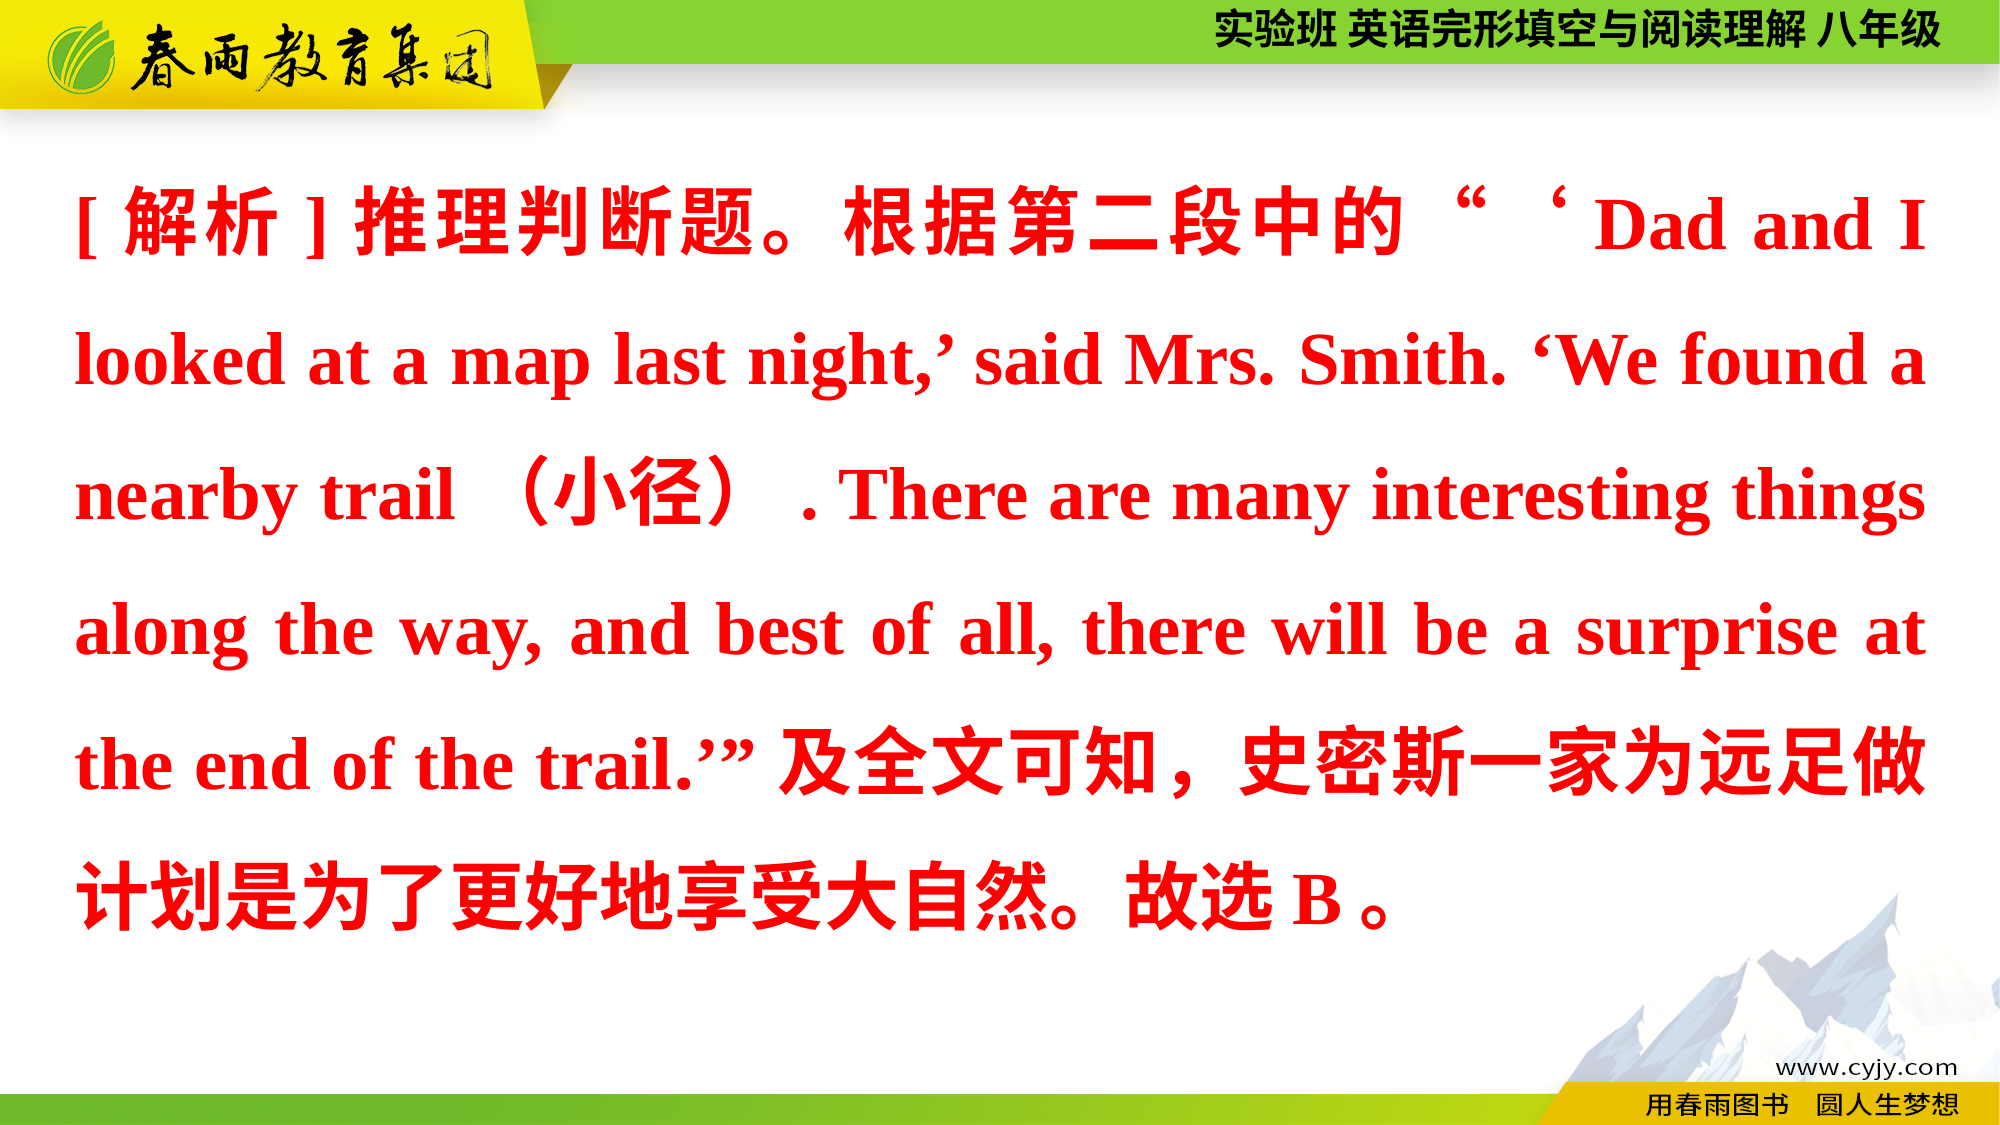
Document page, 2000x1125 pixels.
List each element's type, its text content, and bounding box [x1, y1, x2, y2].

picture [0, 0, 2000, 1125]
list [解析]推理判断题。根据第二段中的“‘Dad and I looked at a map last night,’ said Mrs. Smith. ‘We found a nearby trail（小径）. There are many interesting things along the way, and best of all, there will be a surprise at the end of the trail.’”及全文可知，史密斯一家为远足做计划是为了更好地享受大自然。故选B。 [59, 122, 1944, 956]
